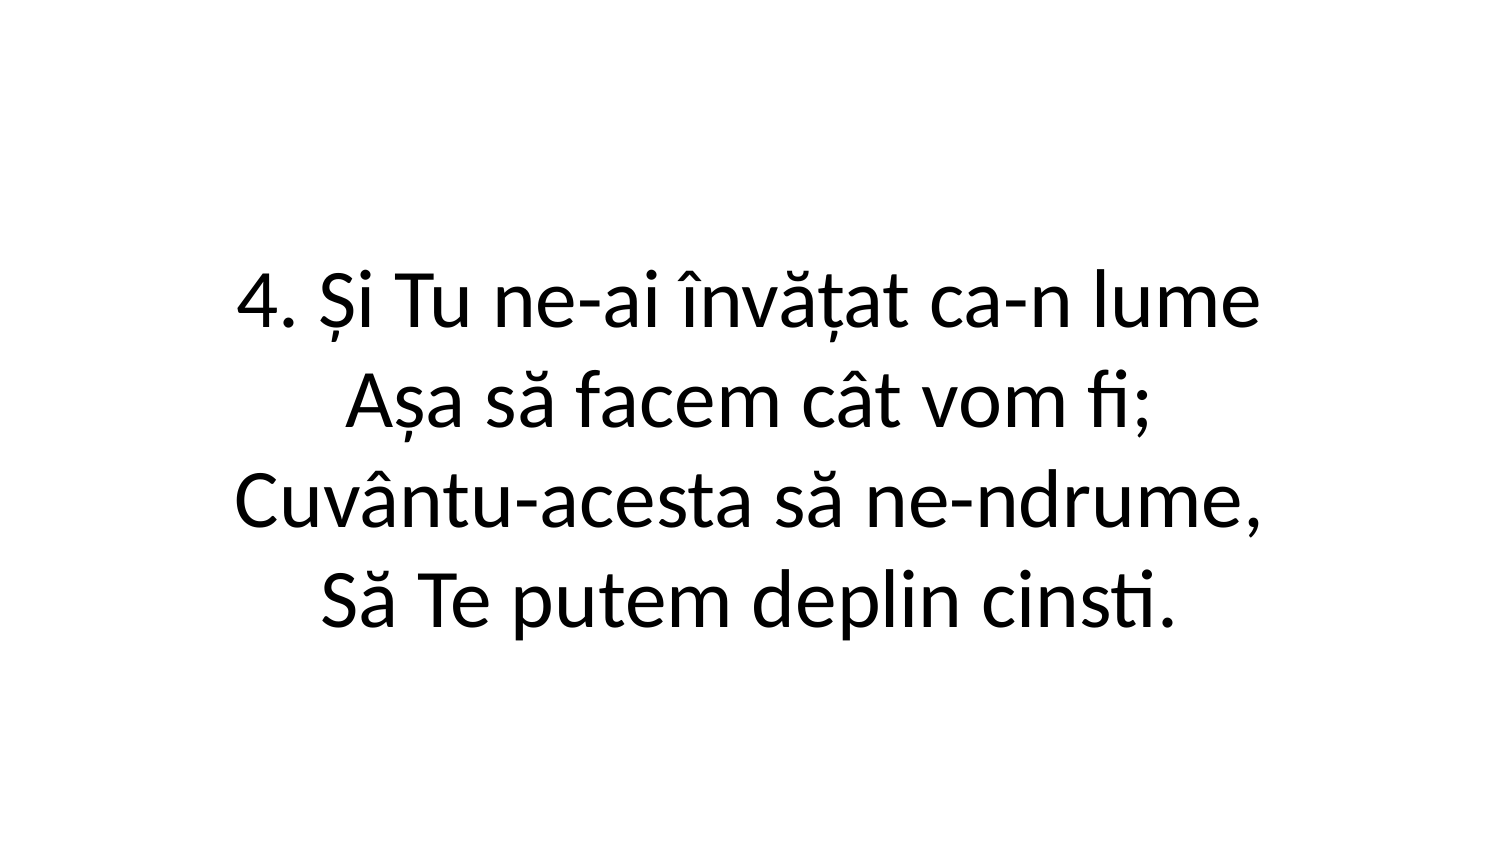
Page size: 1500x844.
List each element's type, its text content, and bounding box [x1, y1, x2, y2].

text_box 4. Și Tu ne-ai învățat ca-n lume Așa să facem cât vom fi; Cuvântu-acesta să ne-ndrume, Să Te putem deplin cinsti. [220, 192, 1280, 652]
